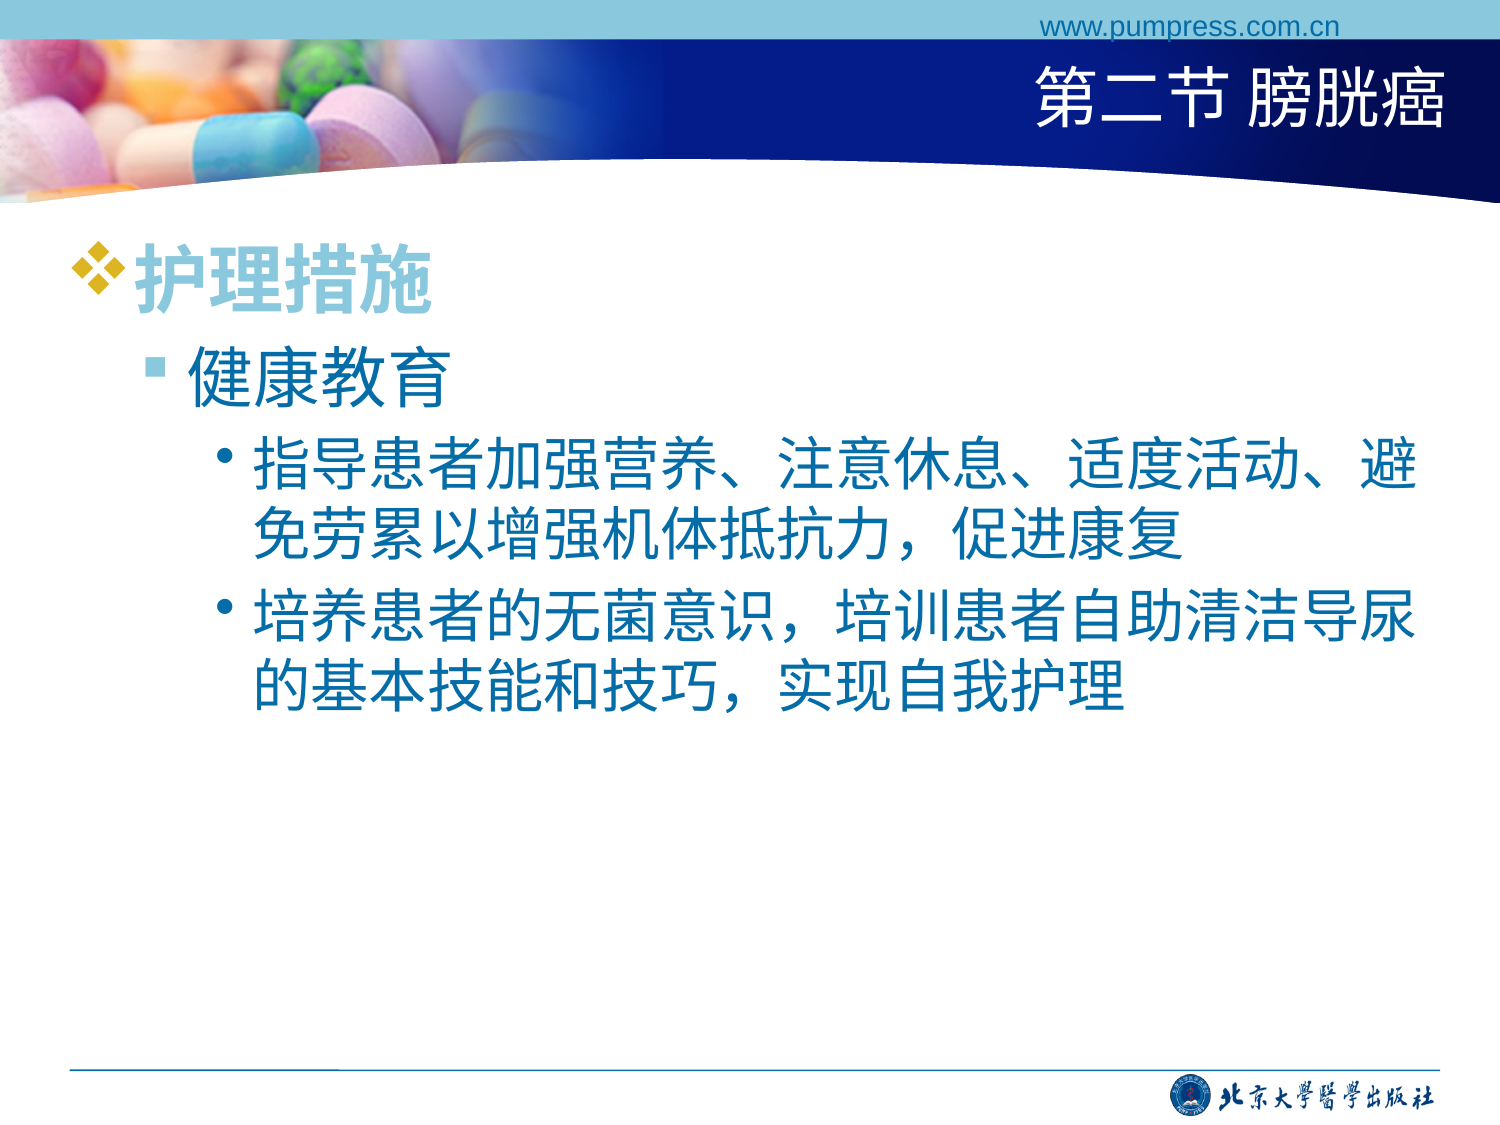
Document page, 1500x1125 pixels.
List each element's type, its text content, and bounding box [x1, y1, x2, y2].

picture [0, 40, 1500, 203]
picture [1170, 1074, 1436, 1118]
slide_number www.pumpress.com.cn [1025, 0, 1463, 38]
title 第二节 膀胱癌 [137, 49, 1463, 143]
list 护理措施 健康教育 指导患者加强营养、注意休息、适度活动、避免劳累以增强机体抵抗力，促进康复 培养患者的无菌意识，培训患者自助清洁导尿的基本技能和技巧，实现自我护理 [49, 224, 1463, 1026]
